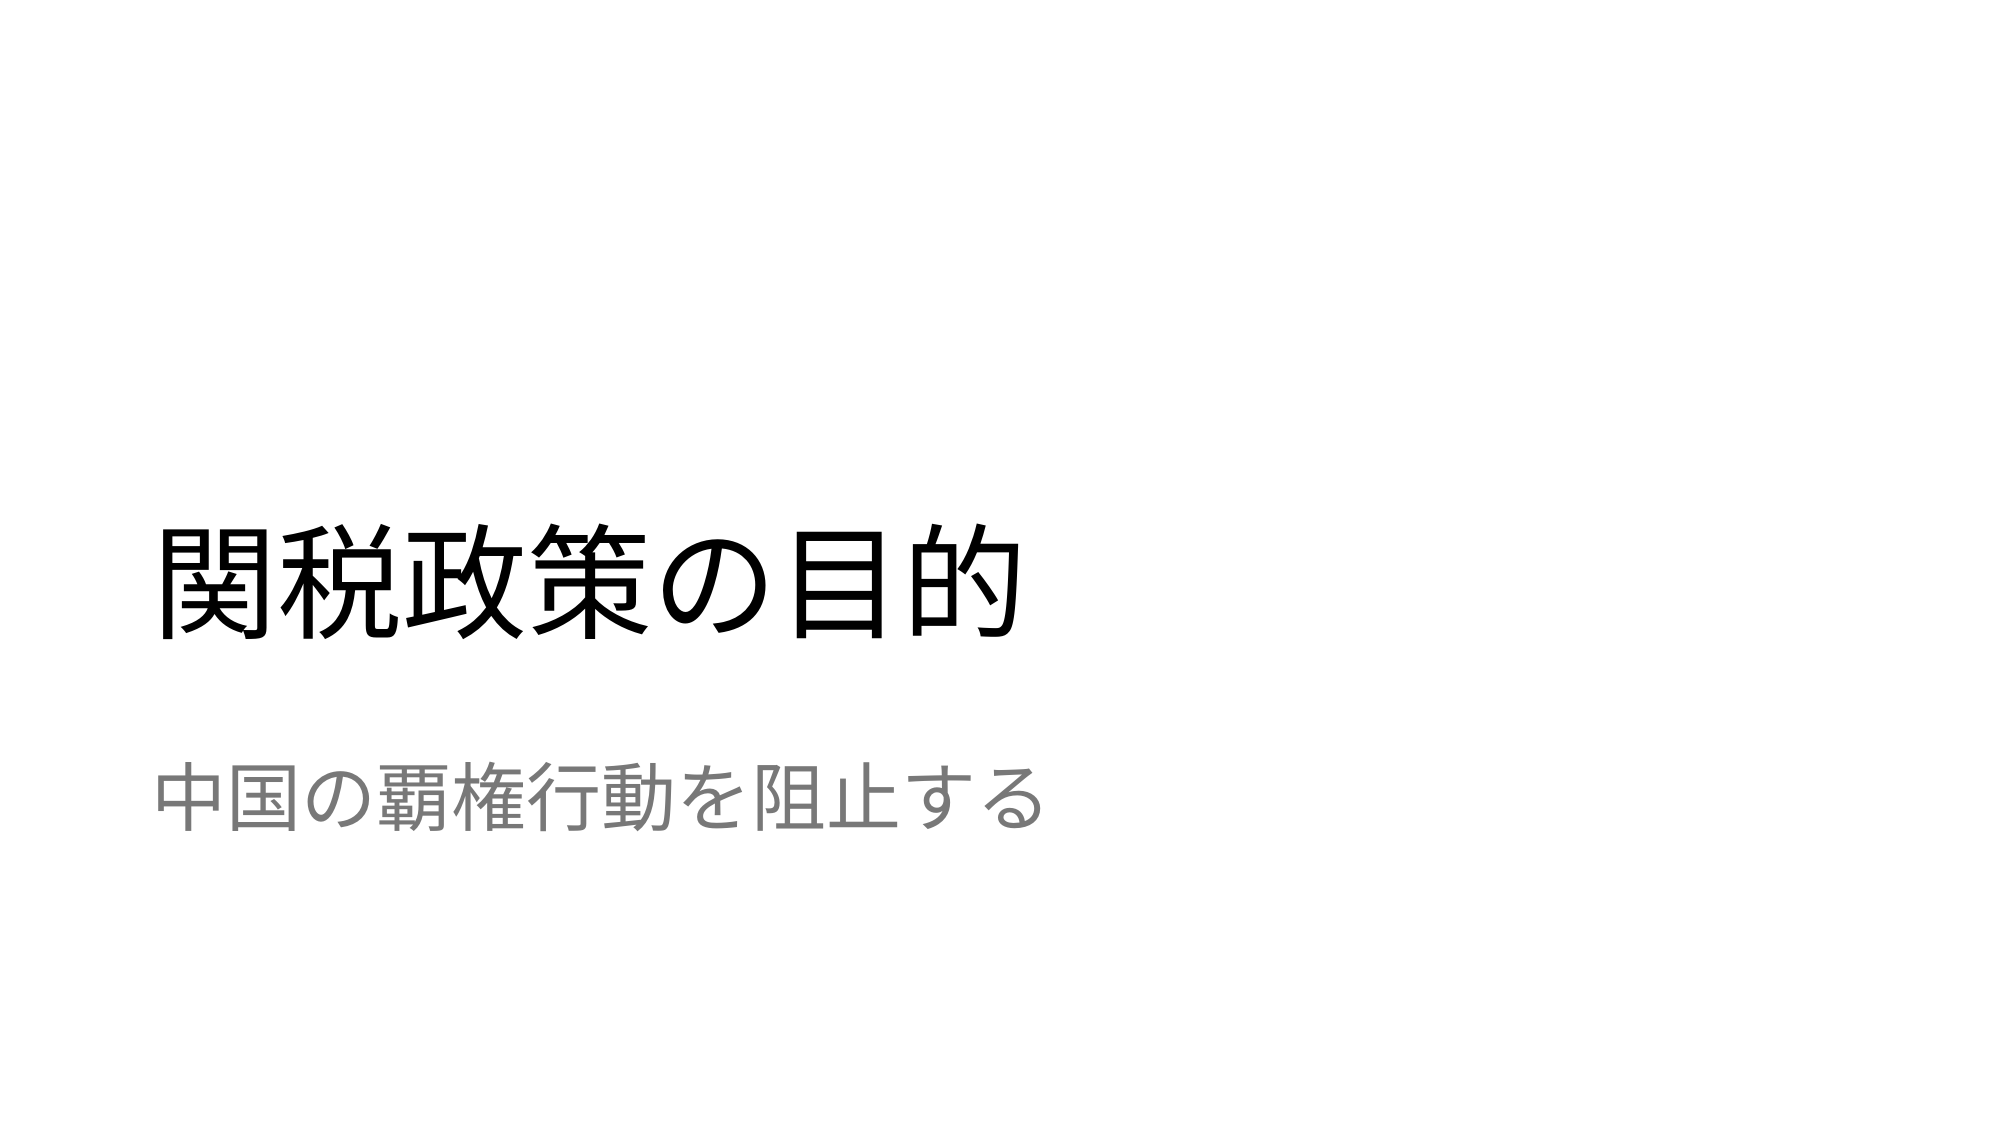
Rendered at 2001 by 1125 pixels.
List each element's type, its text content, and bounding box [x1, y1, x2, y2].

title 関税政策の目的 [137, 196, 1863, 665]
list 中国の覇権行動を阻止する [136, 752, 1862, 999]
